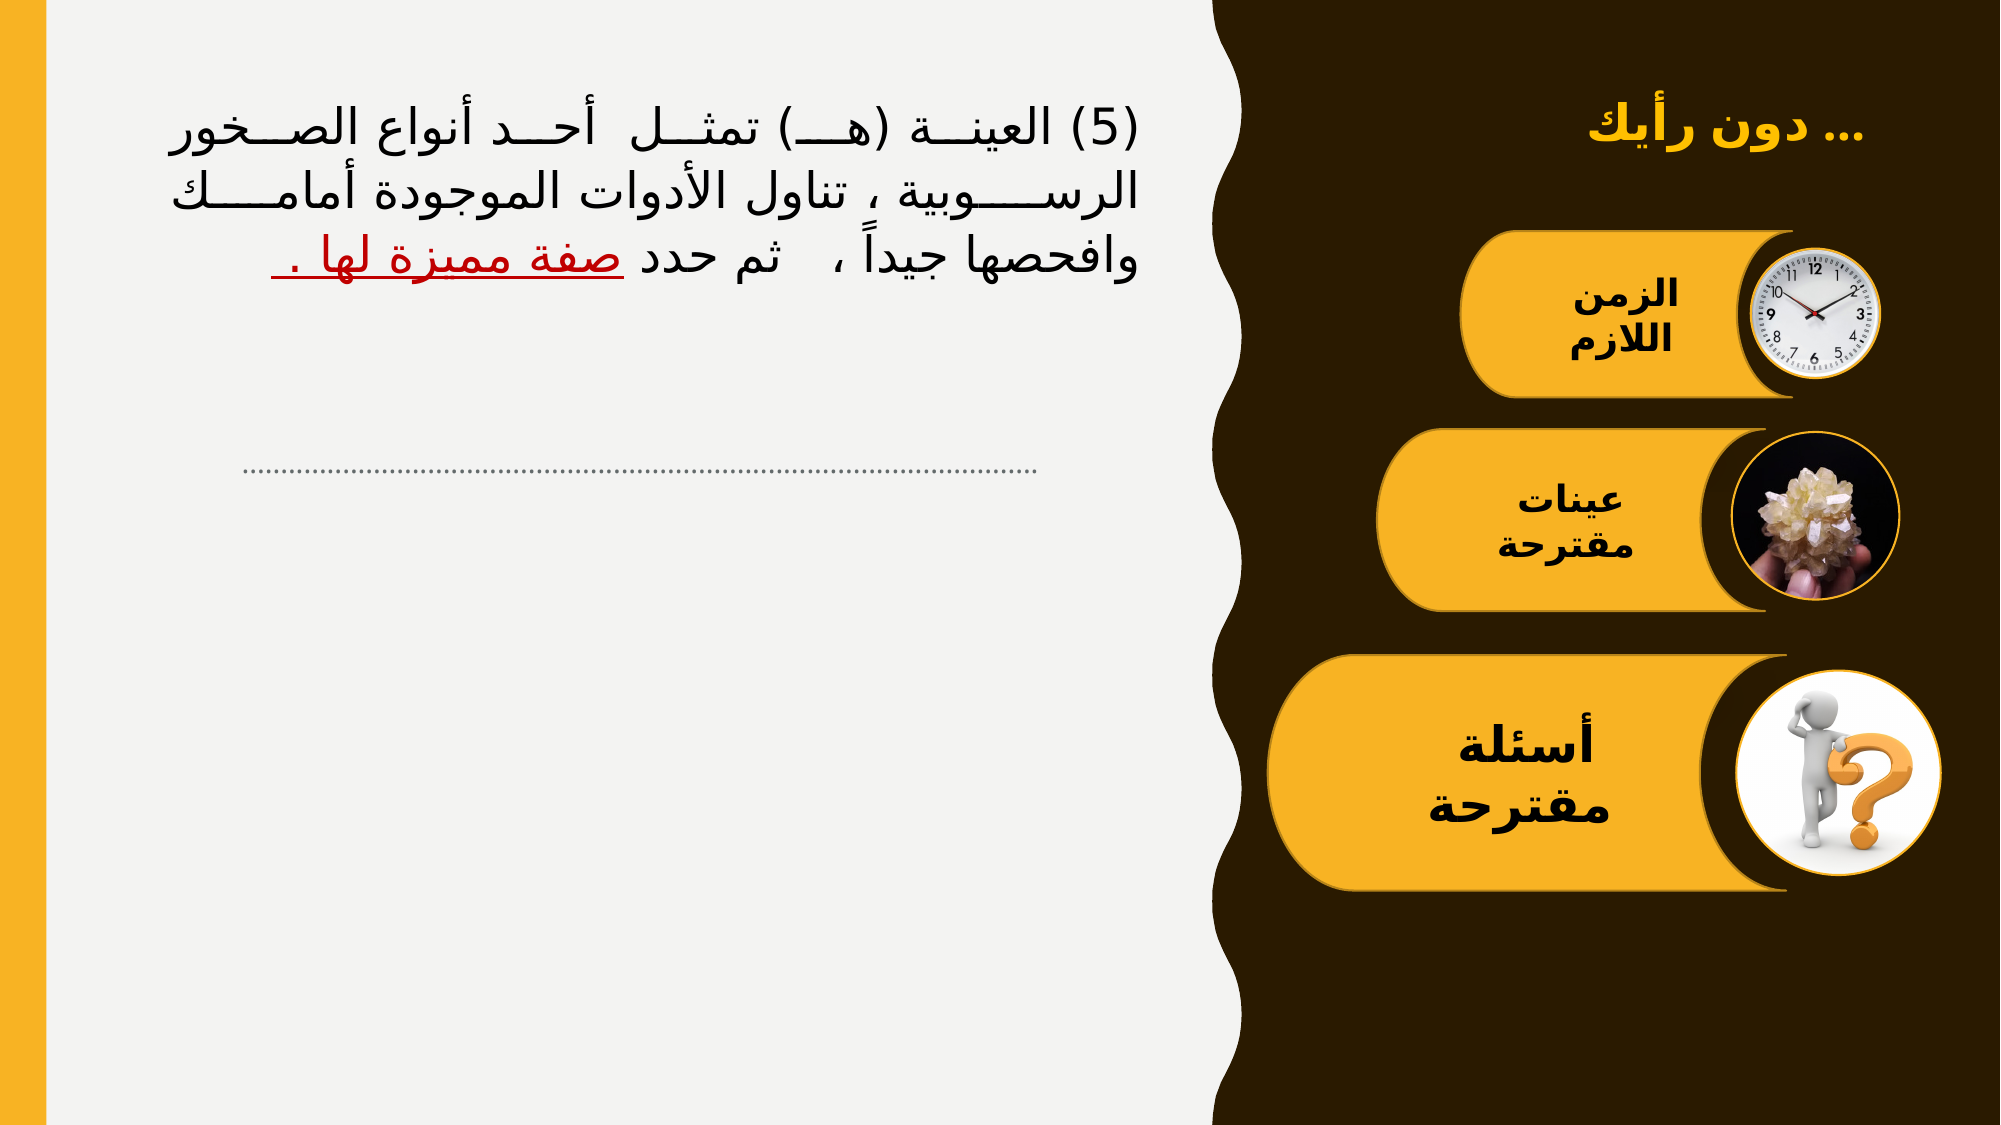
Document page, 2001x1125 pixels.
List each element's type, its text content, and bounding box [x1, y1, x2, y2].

text_box الزمن اللازم [1459, 230, 1794, 399]
picture [1736, 670, 1941, 875]
text_box دون رأيك ... [1540, 82, 1881, 158]
text_box أسئلة مقترحة [1266, 654, 1788, 892]
text_box عينات مقترحة [1375, 428, 1767, 613]
text_box (5) العينة (هـ) تمثل أحد أنواع الصخور الرسوبية ، تناول الأدوات الموجودة أمامك وافحصها جيداً ، ثم حدد صفة مميزة لها . ....................................................................................................... [155, 82, 1156, 498]
picture [1731, 431, 1900, 600]
picture [1750, 248, 1881, 379]
